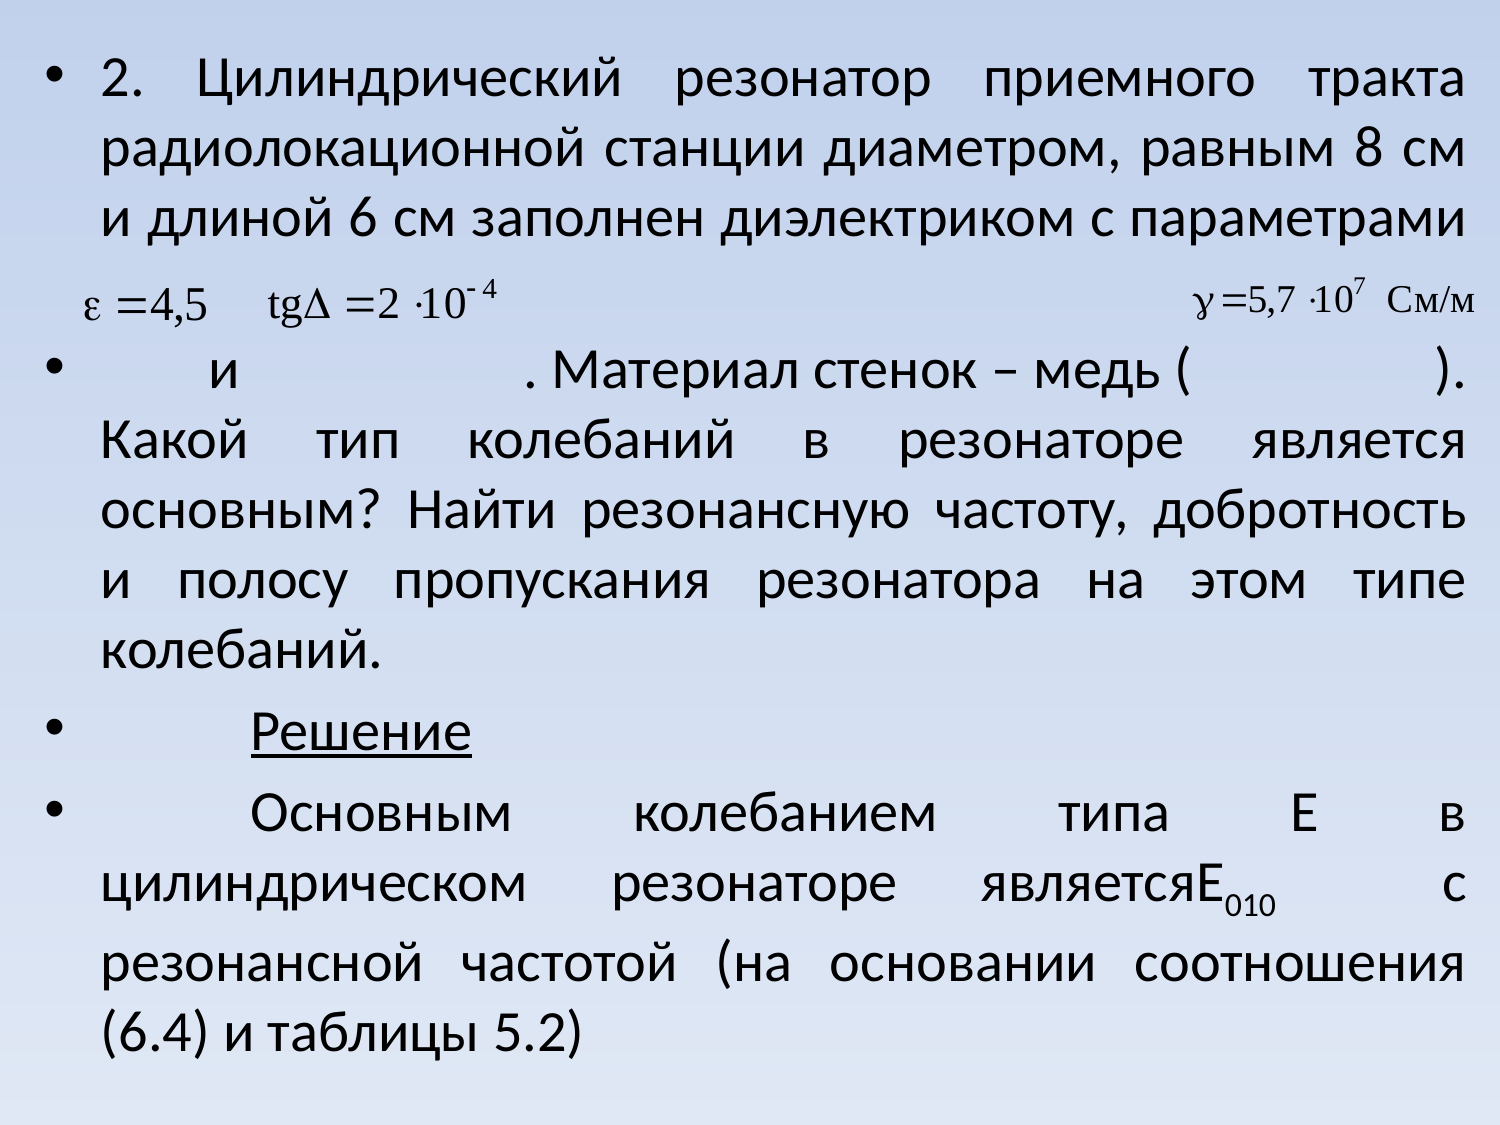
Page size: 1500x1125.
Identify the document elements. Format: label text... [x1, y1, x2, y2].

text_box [260, 266, 504, 339]
list 2. Цилиндрический резонатор приемного тракта радиолокационной станции диаметром, равным 8 см и длиной 6 см заполнен диэлектриком с параметрами и . Материал сте­нок – медь ( ). Какой тип колебаний в резонаторе является основным? Найти резонансную частоту, добротность и полосу пропускания резонатора на этом типе колебаний. Решение Основным колебанием типа Е в цилиндрическом резонаторе являетсяE010 с резонансной частотой (на основании соотношения (6.4) и таблицы 5.2) [29, 30, 1483, 1094]
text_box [1186, 266, 1481, 327]
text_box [76, 278, 214, 339]
